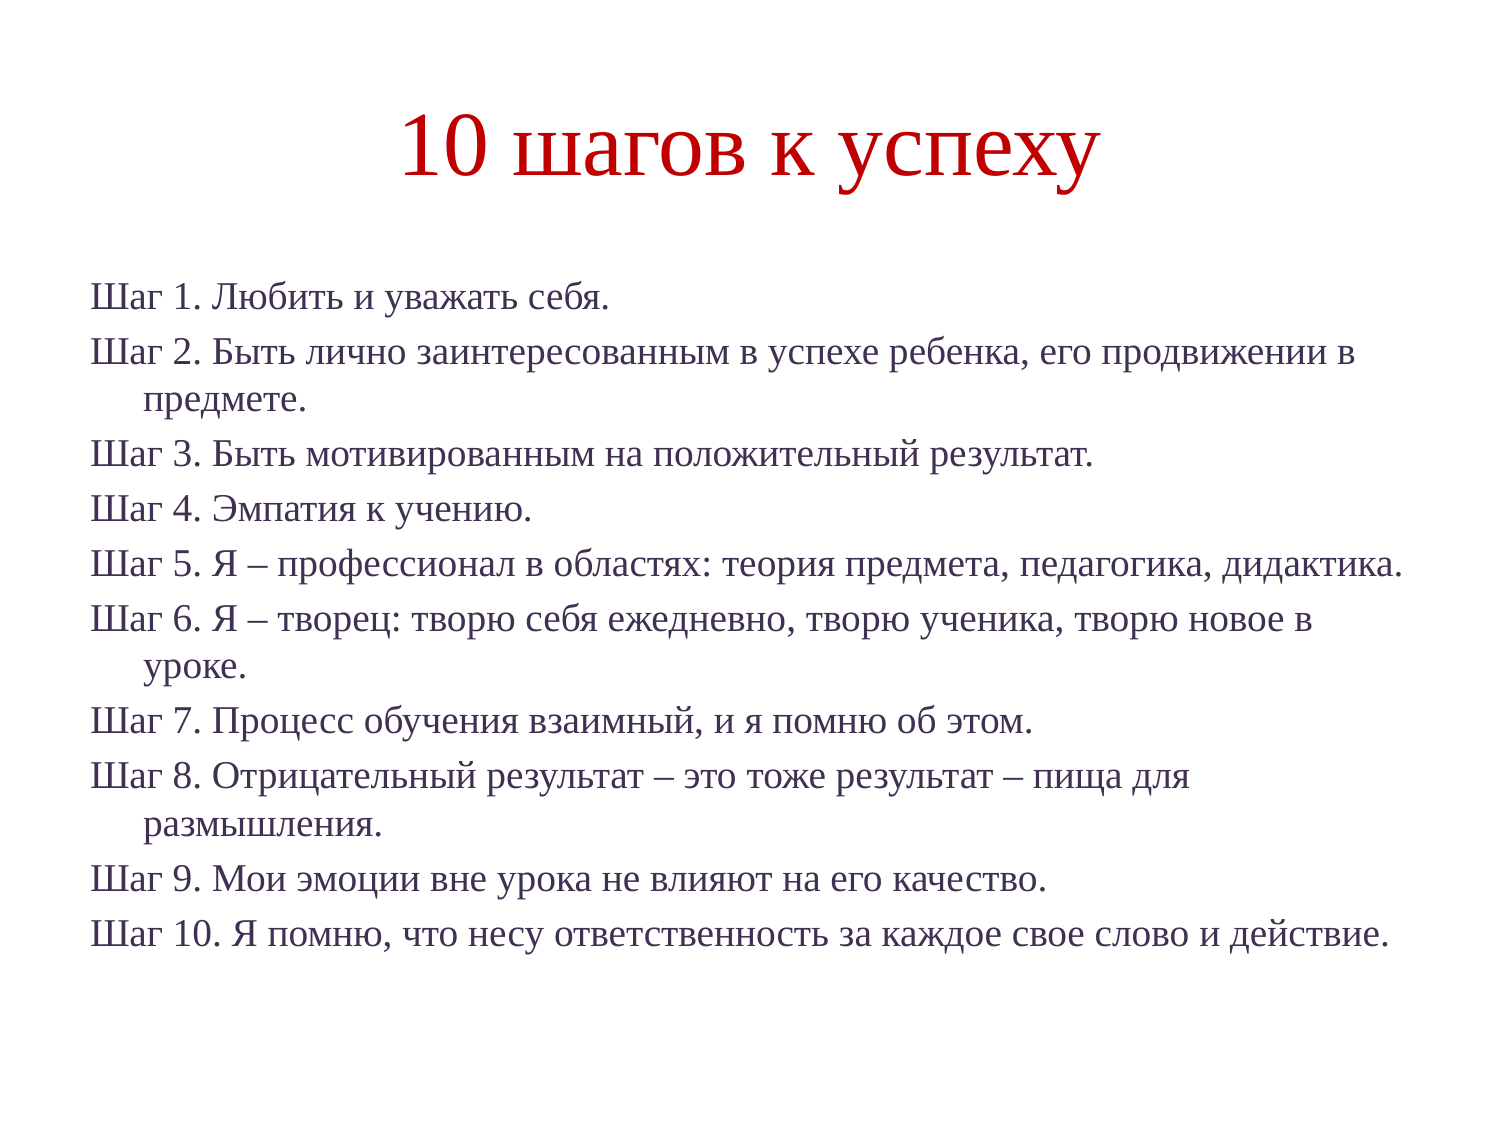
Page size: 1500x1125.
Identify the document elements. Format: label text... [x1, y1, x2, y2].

list Шаг 1. Любить и уважать себя. Шаг 2. Быть лично заинтересованным в успехе ребенка, его продвижении в предмете. Шаг 3. Быть мотивированным на положительный результат. Шаг 4. Эмпатия к учению. Шаг 5. Я – профессионал в областях: теория предмета, педагогика, дидактика. Шаг 6. Я – творец: творю себя ежедневно, творю ученика, творю новое в уроке. Шаг 7. Процесс обучения взаимный, и я помню об этом. Шаг 8. Отрицательный результат – это тоже результат – пища для размышления. Шаг 9. Мои эмоции вне урока не влияют на его качество. Шаг 10. Я помню, что несу ответственность за каждое свое слово и действие. [75, 262, 1425, 1005]
title 10 шагов к успеху [75, 45, 1425, 233]
